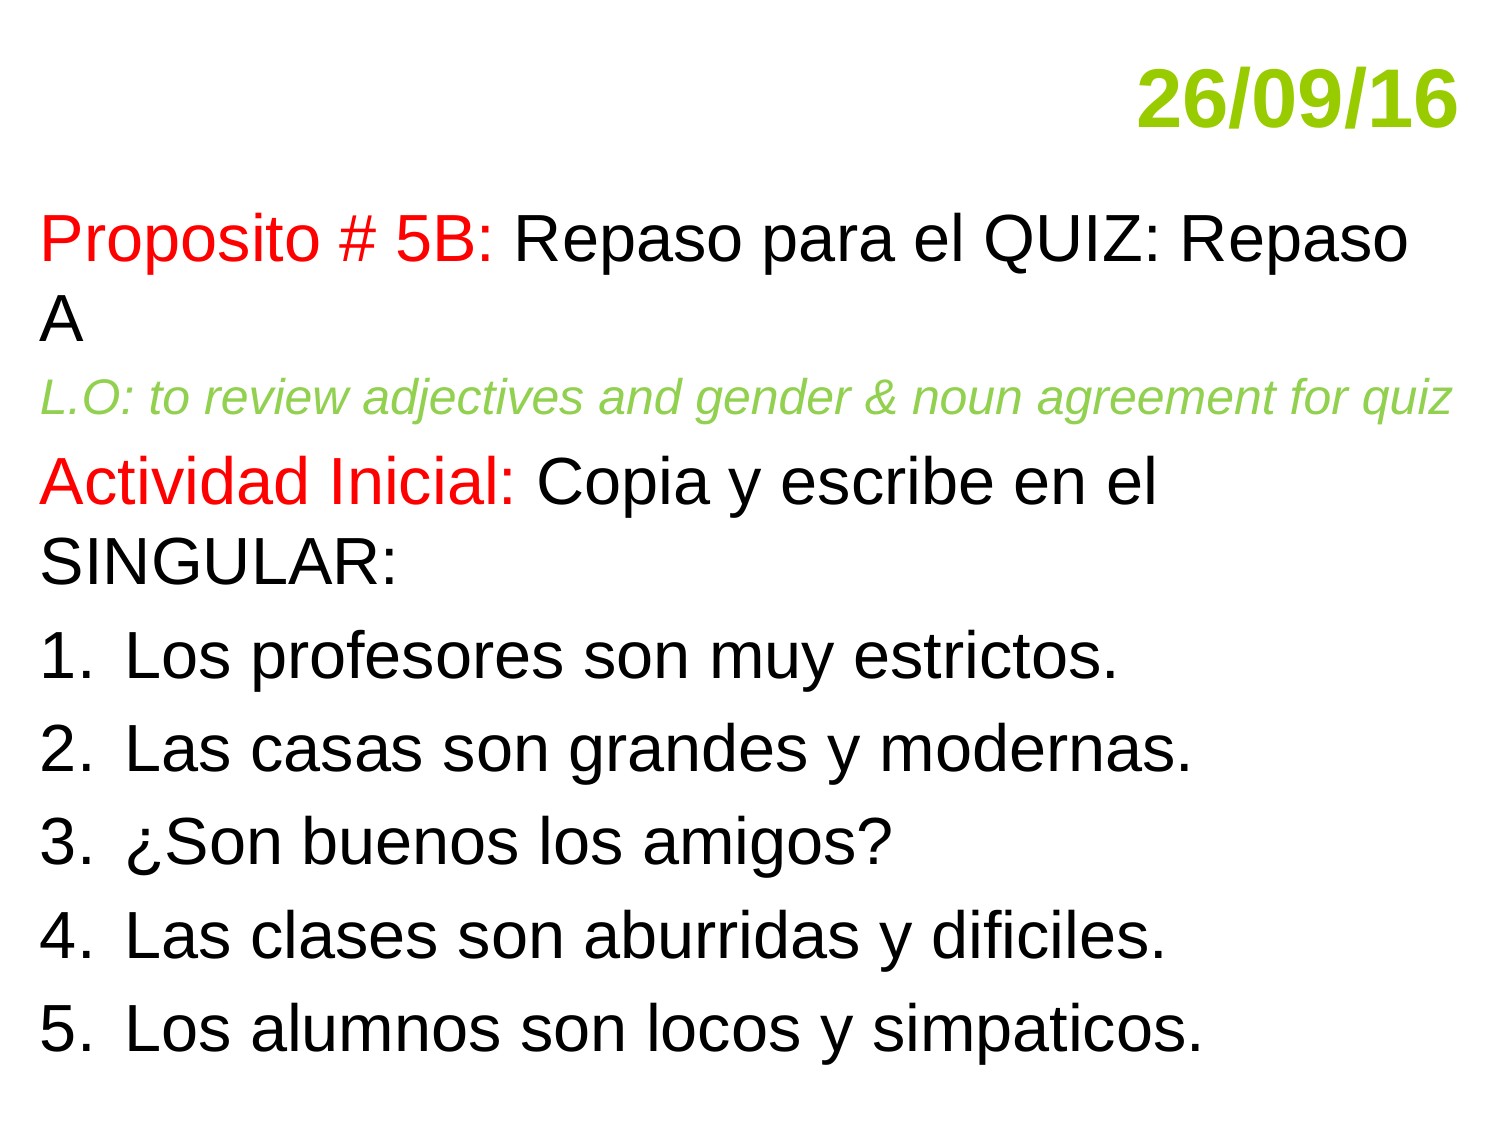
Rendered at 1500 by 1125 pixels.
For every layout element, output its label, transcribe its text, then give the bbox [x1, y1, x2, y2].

list Proposito # 5B: Repaso para el QUIZ: Repaso A L.O: to review adjectives and gender & noun agreement for quiz Actividad Inicial: Copia y escribe en el SINGULAR: Los profesores son muy estrictos. Las casas son grandes y modernas. ¿Son buenos los amigos? Las clases son aburridas y dificiles. Los alumnos son locos y simpaticos. [24, 188, 1475, 930]
text_box 26/09/16 [0, 0, 1475, 188]
